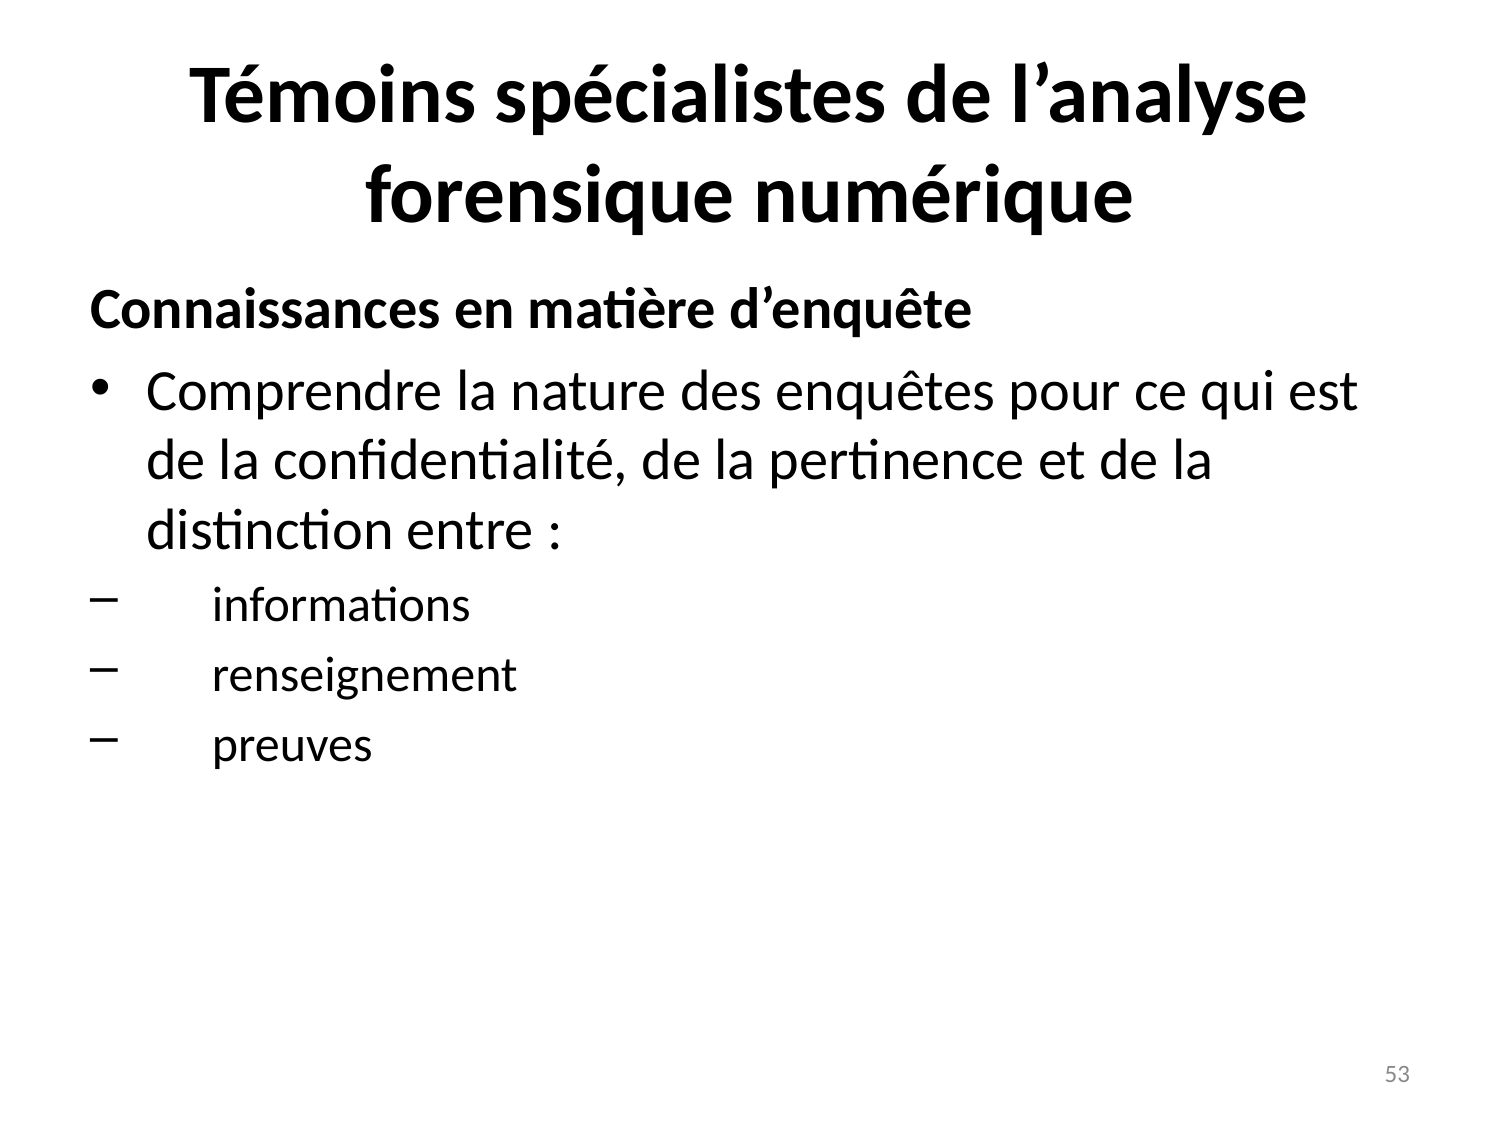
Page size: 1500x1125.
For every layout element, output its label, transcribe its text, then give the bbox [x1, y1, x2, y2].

title Témoins spécialistes de l’analyse forensique numérique [75, 45, 1425, 233]
slide_number * [1074, 1042, 1425, 1103]
list Connaissances en matière d’enquête Comprendre la nature des enquêtes pour ce qui est de la confidentialité, de la pertinence et de la distinction entre : informations renseignement preuves [75, 262, 1425, 1005]
